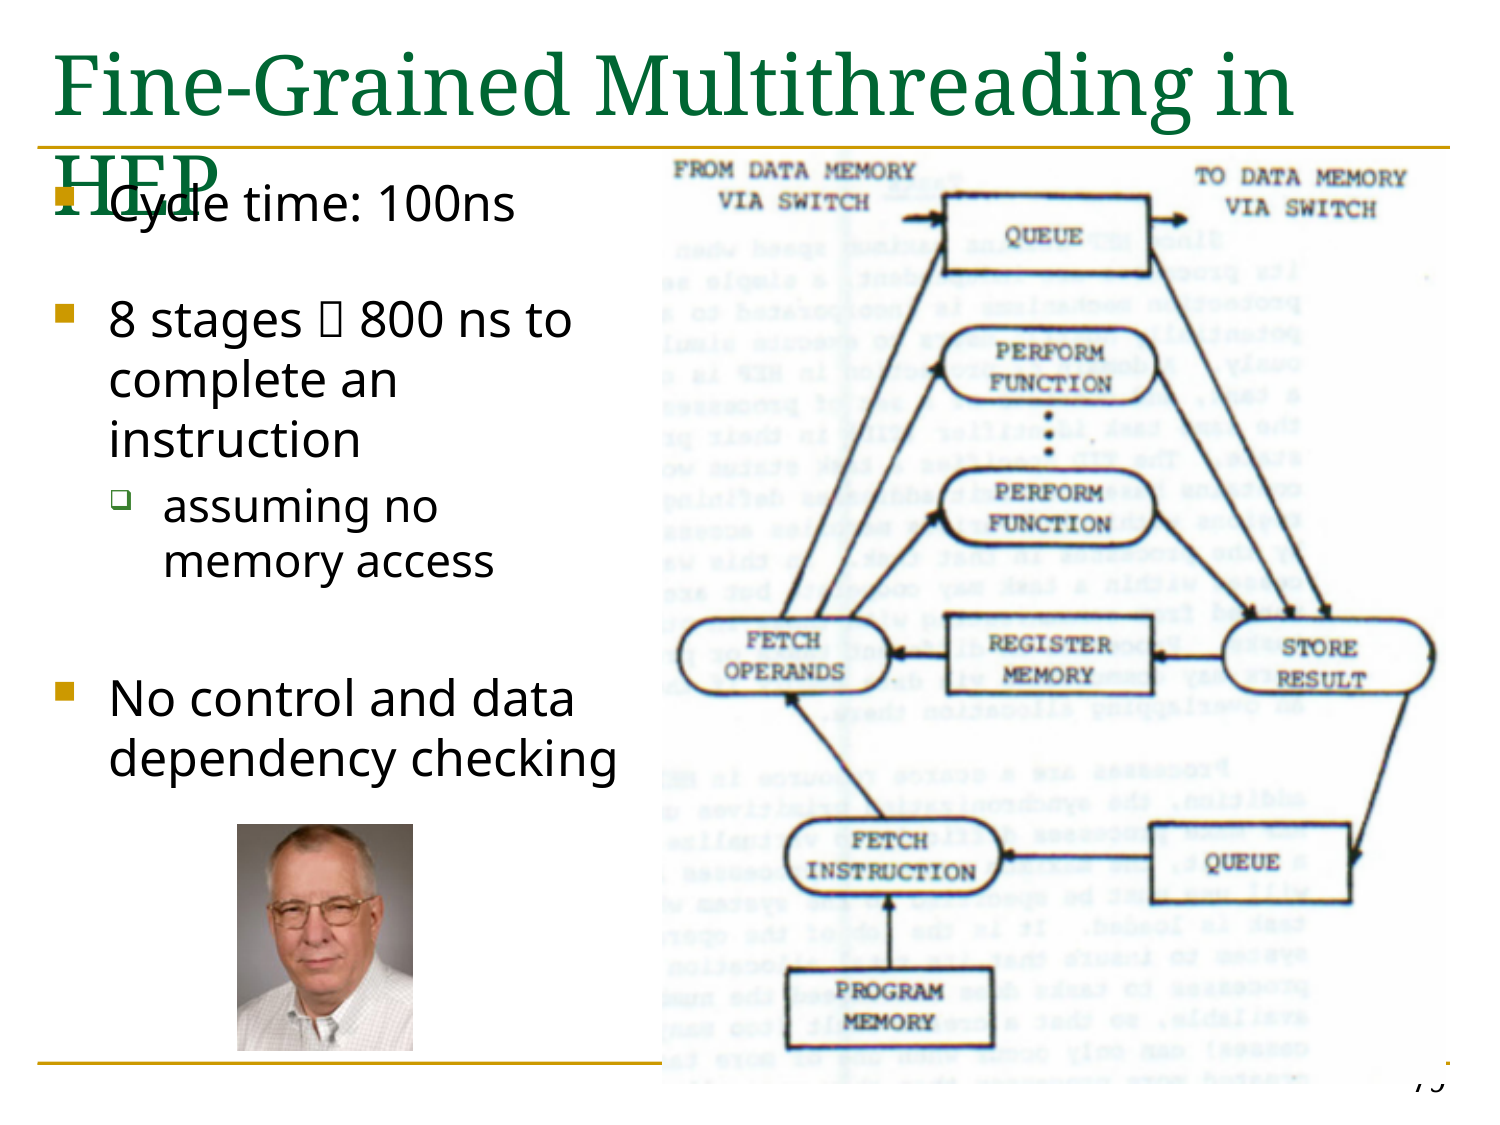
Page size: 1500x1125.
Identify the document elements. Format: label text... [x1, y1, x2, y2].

title Fine-Grained Multithreading in HEP [37, 24, 1450, 200]
picture [237, 824, 413, 1052]
list Cycle time: 100ns 8 stages  800 ns to complete an instruction assuming no memory access No control and data dependency checking [37, 163, 638, 1016]
picture [662, 149, 1446, 1084]
slide_number 79 [1111, 1036, 1462, 1112]
